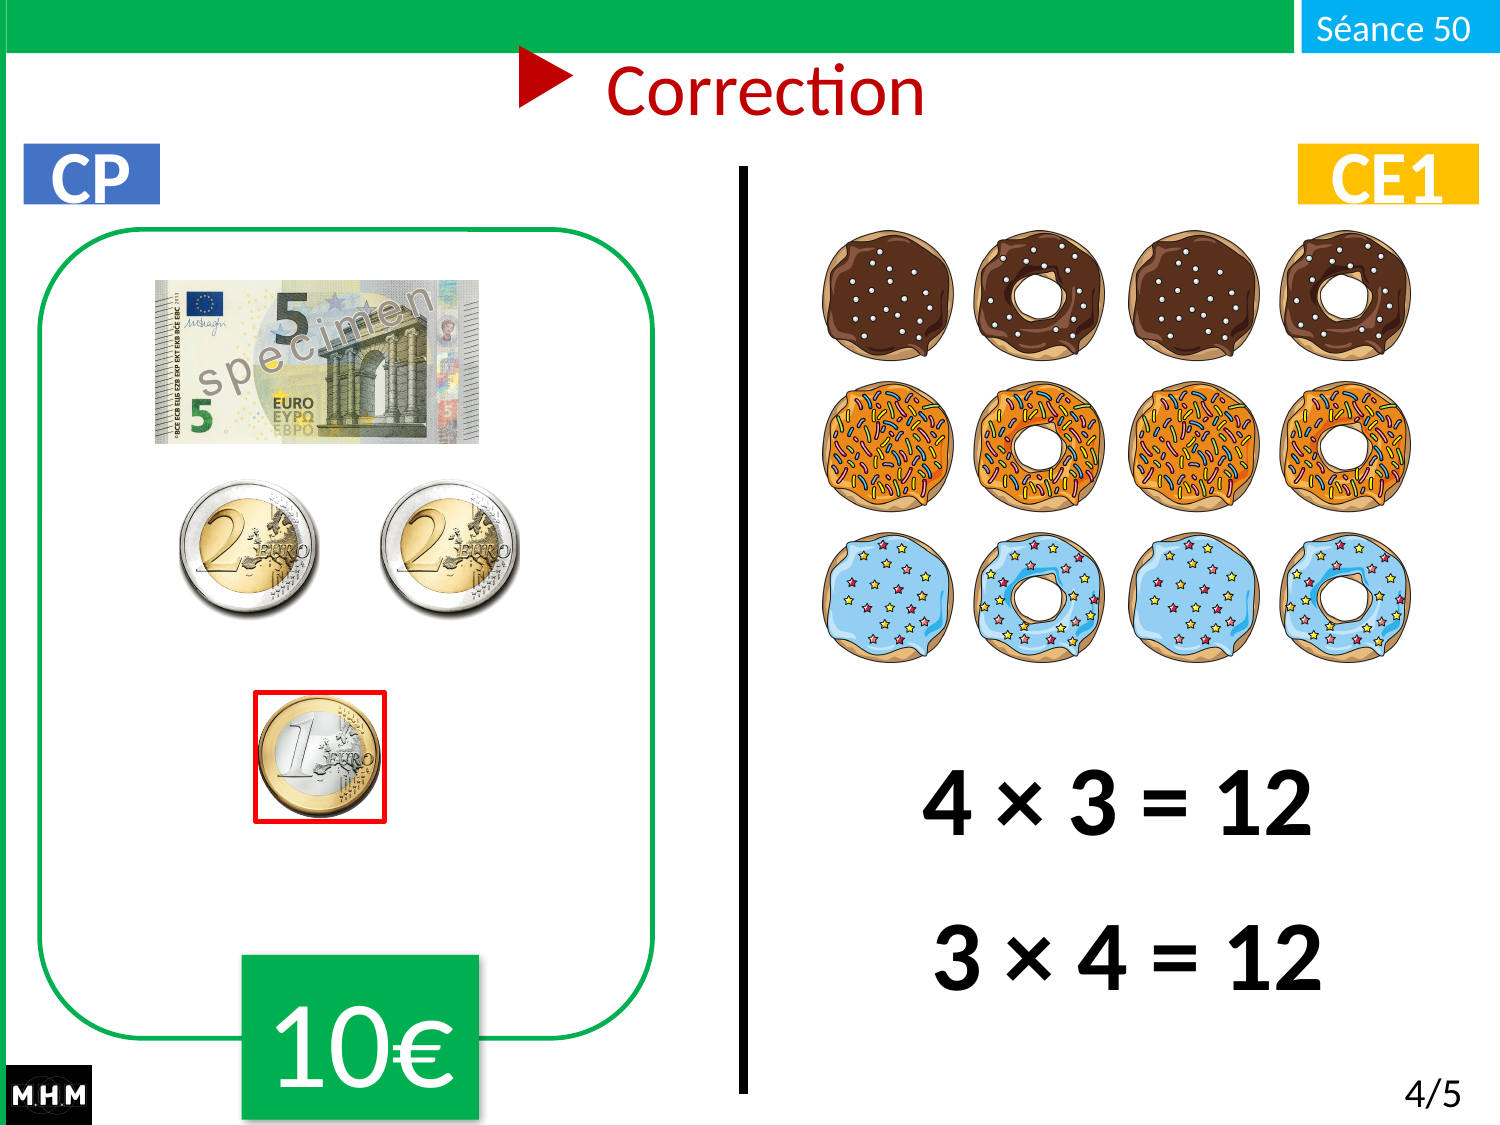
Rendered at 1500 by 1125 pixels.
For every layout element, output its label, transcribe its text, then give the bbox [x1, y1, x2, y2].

picture [155, 280, 479, 444]
picture [379, 476, 521, 626]
picture [6, 1065, 92, 1125]
text_box 4/5 [1389, 1064, 1500, 1125]
text_box 3 × 4 = 12 [916, 882, 1500, 1063]
picture [257, 694, 382, 820]
picture [179, 476, 320, 626]
text_box CE1 [1297, 142, 1480, 205]
text_box CP [23, 142, 161, 205]
text_box 10€ [241, 954, 479, 1120]
picture [1128, 230, 1411, 663]
picture [822, 230, 1105, 663]
title Correction [497, 43, 949, 139]
text_box [38, 228, 654, 1040]
text_box 4 × 3 = 12 [907, 728, 1500, 908]
